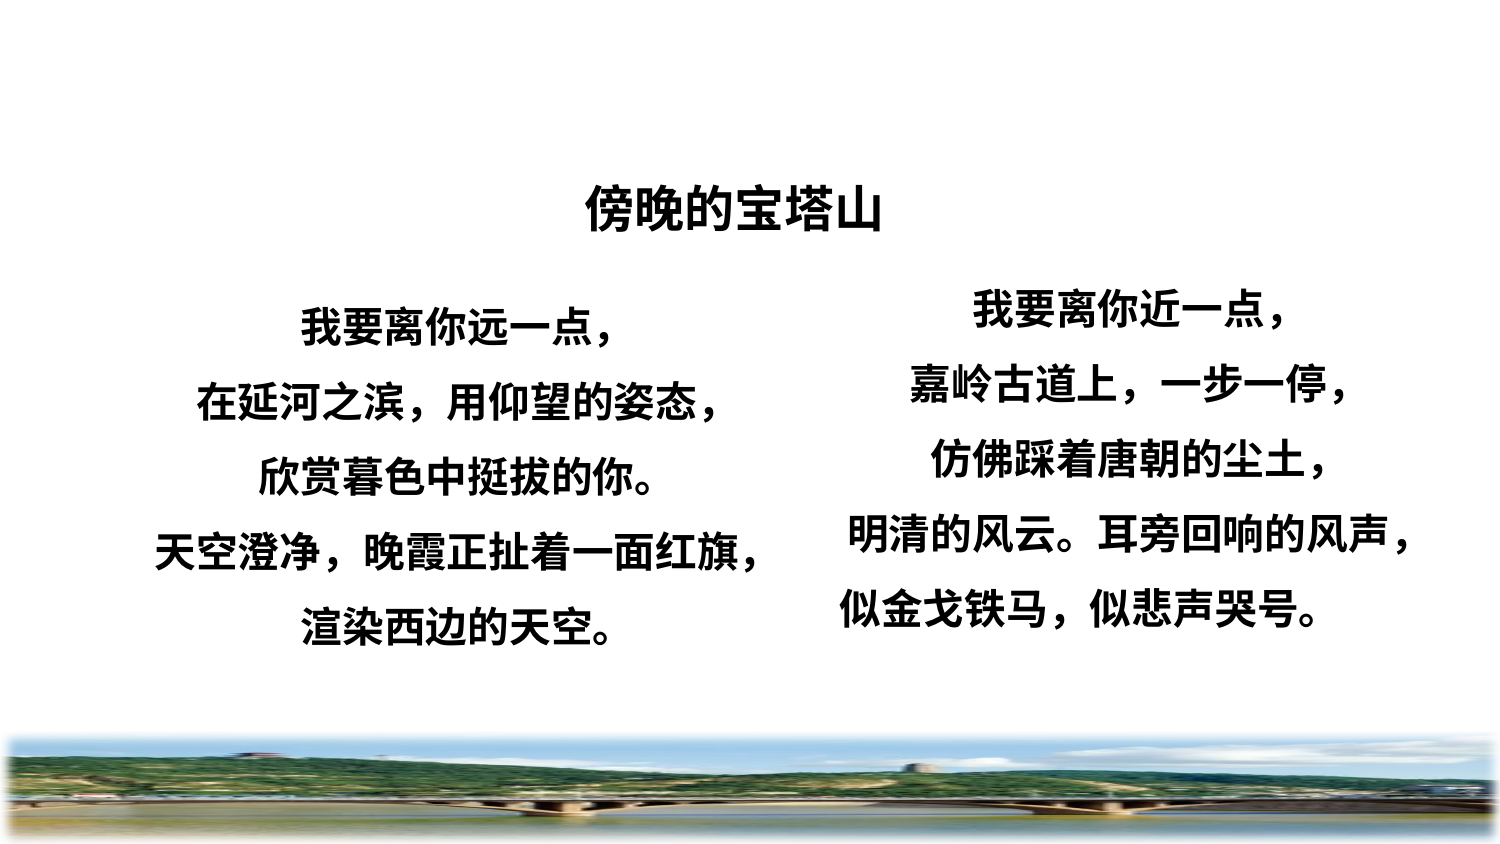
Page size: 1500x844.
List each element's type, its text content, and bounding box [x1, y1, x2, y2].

text_box 傍晚的宝塔山 [569, 140, 900, 245]
picture [16, 747, 1487, 829]
text_box 我要离你远一点， 在延河之滨，用仰望的姿态， 欣赏暮色中挺拔的你。 天空澄净，晚霞正扯着一面红旗， 渲染西边的天空。 [92, 268, 843, 659]
text_box 我要离你近一点， 嘉岭古道上，一步一停， 仿佛踩着唐朝的尘土， 明清的风云。耳旁回响的风声， 似金戈铁马，似悲声哭号。 [764, 250, 1500, 640]
